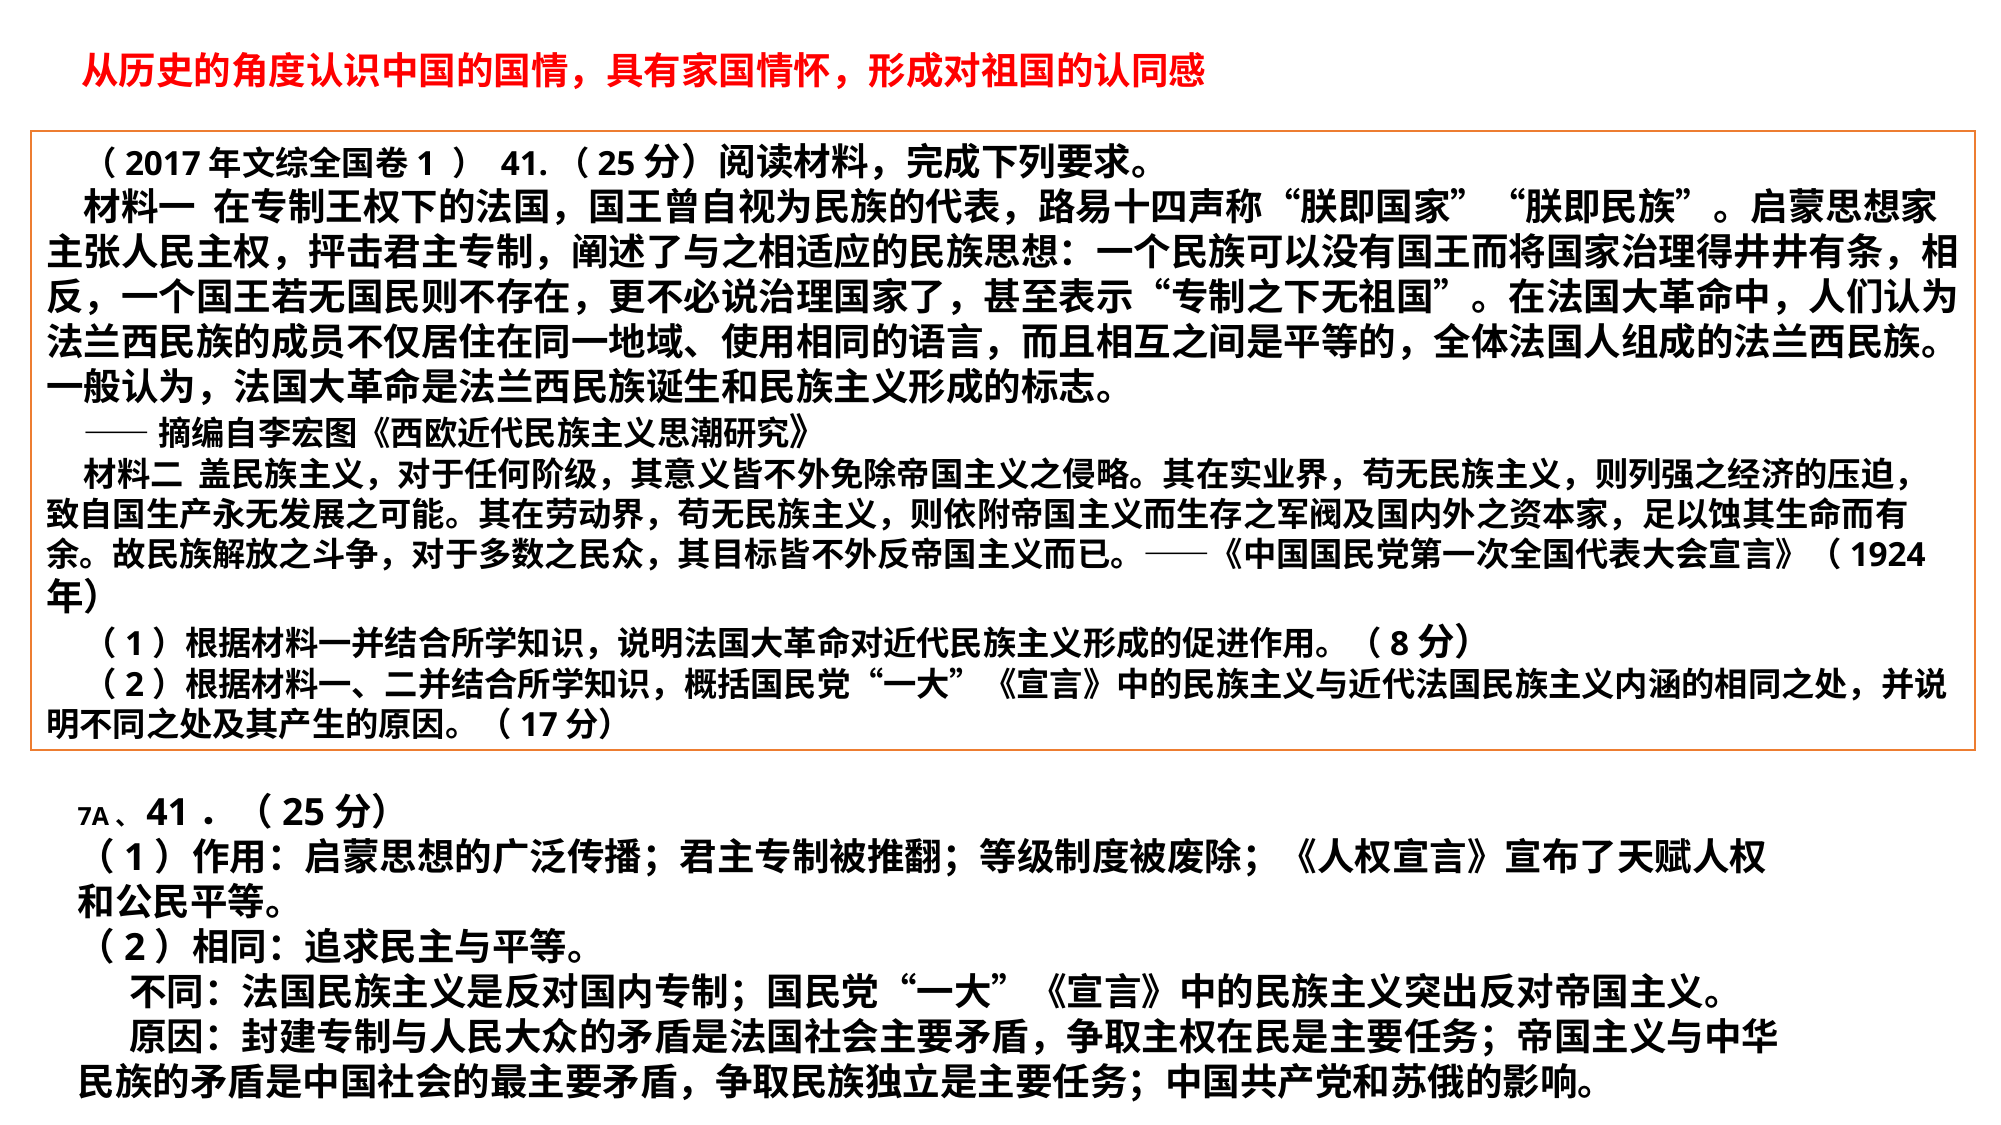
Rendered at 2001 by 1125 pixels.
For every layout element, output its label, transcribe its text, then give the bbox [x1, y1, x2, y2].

text_box （2017年文综全国卷1 ） 41.（25分）阅读材料，完成下列要求。 材料一 在专制王权下的法国，国王曾自视为民族的代表，路易十四声称“朕即国家”“朕即民族”。启蒙思想家主张人民主权，抨击君主专制，阐述了与之相适应的民族思想：一个民族可以没有国王而将国家治理得井井有条，相反，一个国王若无国民则不存在，更不必说治理国家了，甚至表示“专制之下无祖国”。在法国大革命中，人们认为法兰西民族的成员不仅居住在同一地域、使用相同的语言，而且相互之间是平等的，全体法国人组成的法兰西民族。一般认为，法国大革命是法兰西民族诞生和民族主义形成的标志。 ——摘编自李宏图《西欧近代民族主义思潮研究》 材料二 盖民族主义，对于任何阶级，其意义皆不外免除帝国主义之侵略。其在实业界，苟无民族主义，则列强之经济的压迫，致自国生产永无发展之可能。其在劳动界，苟无民族主义，则依附帝国主义而生存之军阀及国内外之资本家，足以蚀其生命而有余。故民族解放之斗争，对于多数之民众，其目标皆不外反帝国主义而已。——《中国国民党第一次全国代表大会宣言》（1924年） （1）根据材料一并结合所学知识，说明法国大革命对近代民族主义形成的促进作用。（8分） （2）根据材料一、二并结合所学知识，概括国民党“一大”《宣言》中的民族主义与近代法国民族主义内涵的相同之处，并说明不同之处及其产生的原因。（17分） [30, 130, 1976, 751]
text_box 从历史的角度认识中国的国情，具有家国情怀，形成对祖国的认同感 [66, 39, 1221, 100]
text_box 7A、41．（25分） （1）作用：启蒙思想的广泛传播；君主专制被推翻；等级制度被废除；《人权宣言》宣布了天赋人权和公民平等。 （2）相同：追求民主与平等。 不同：法国民族主义是反对国内专制；国民党“一大”《宣言》中的民族主义突出反对帝国主义。 原因：封建专制与人民大众的矛盾是法国社会主要矛盾，争取主权在民是主要任务；帝国主义与中华民族的矛盾是中国社会的最主要矛盾，争取民族独立是主要任务；中国共产党和苏俄的影响。 [63, 780, 1813, 1111]
